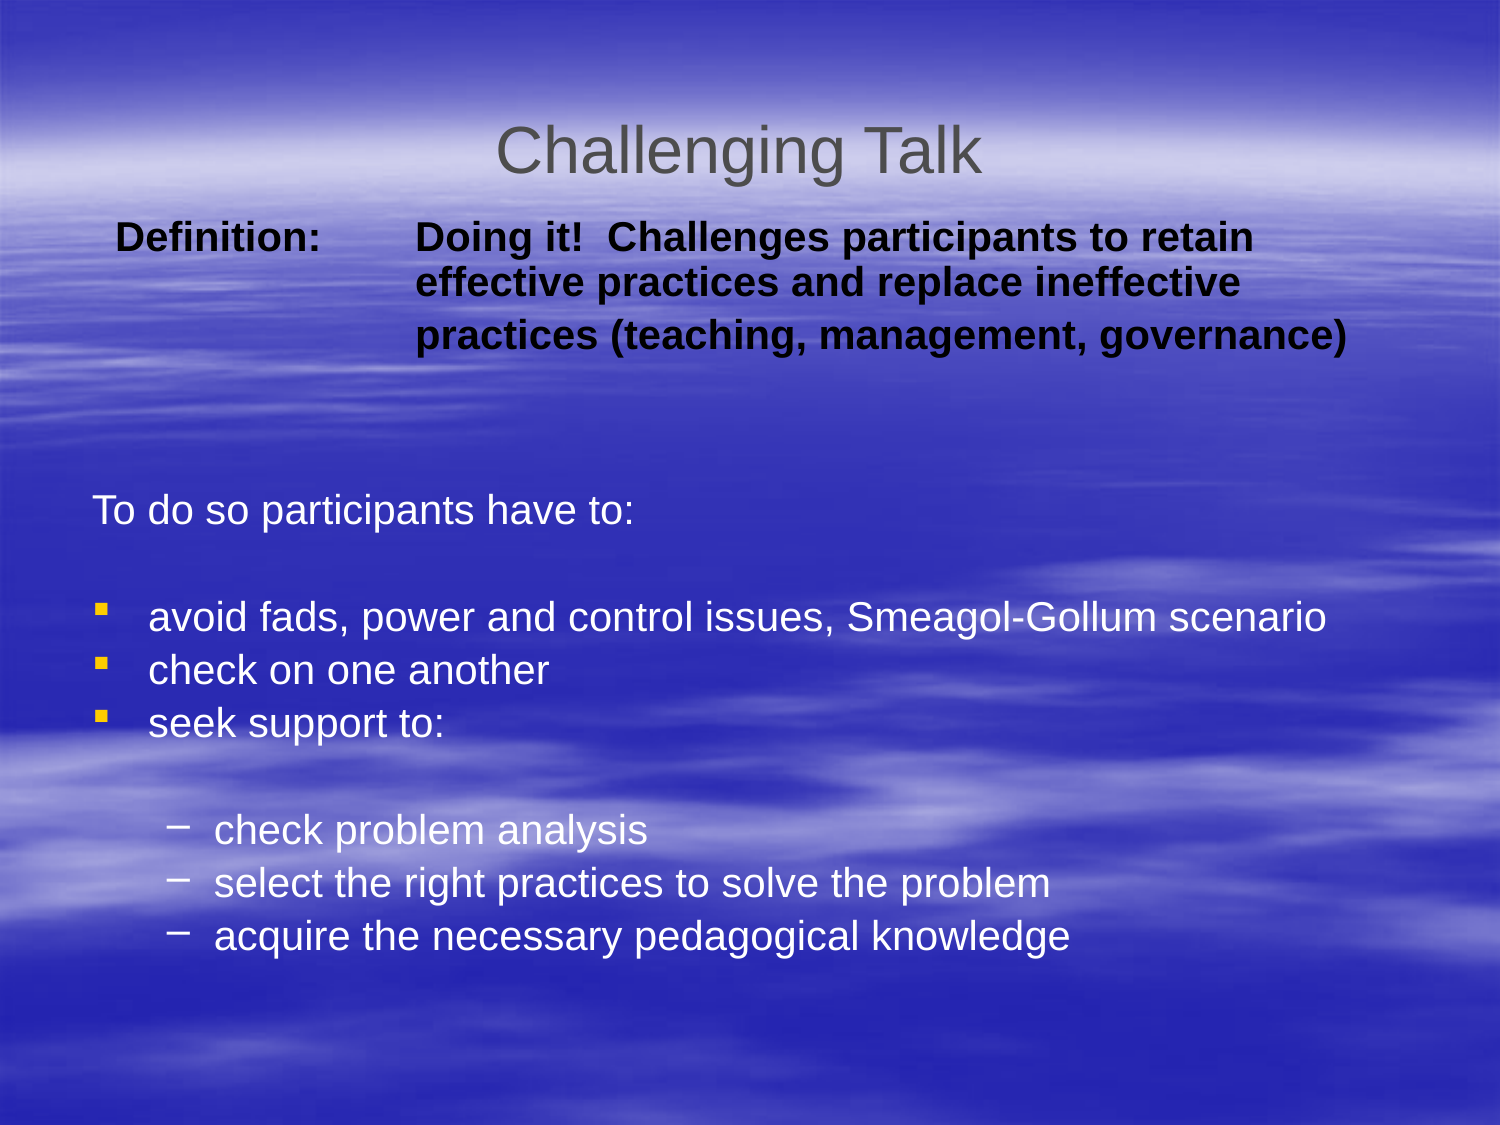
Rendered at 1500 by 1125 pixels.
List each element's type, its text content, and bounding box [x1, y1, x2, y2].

list Definition: Doing it! Challenges participants to retain effective practices and replace ineffective practices (teaching, management, governance) [100, 207, 1424, 432]
list To do so participants have to: avoid fads, power and control issues, Smeagol-Gollum scenario check on one another seek support to: check problem analysis select the right practices to solve the problem acquire the necessary pedagogical knowledge [76, 432, 1472, 1024]
title Challenging Talk [76, 42, 1428, 231]
